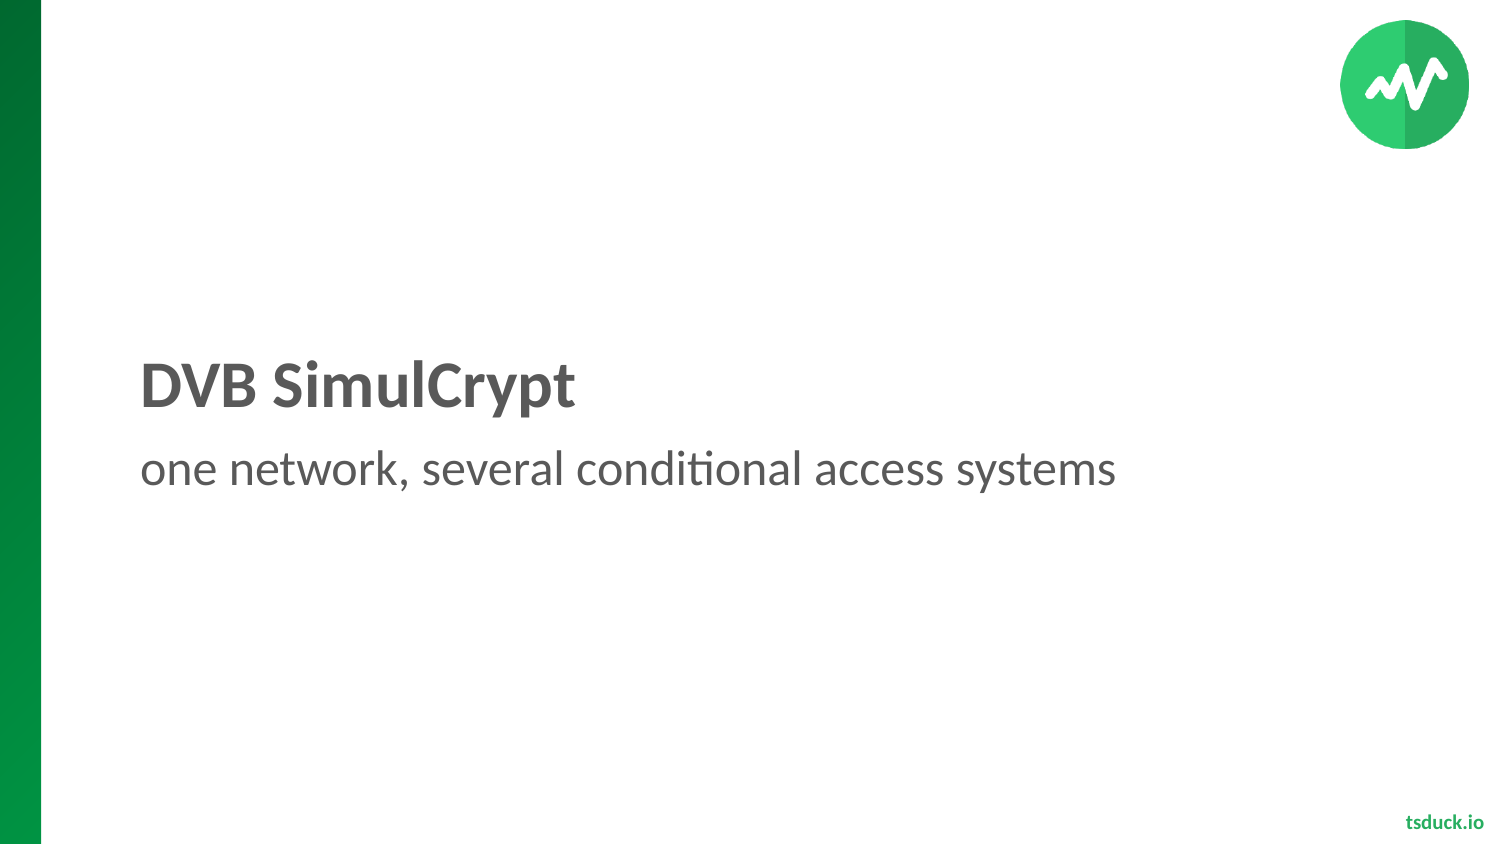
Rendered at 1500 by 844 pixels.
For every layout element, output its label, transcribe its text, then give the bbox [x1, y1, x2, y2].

title one network, several conditional access systems [125, 429, 1400, 596]
picture [1340, 20, 1469, 149]
list DVB SimulCrypt [125, 243, 1400, 429]
